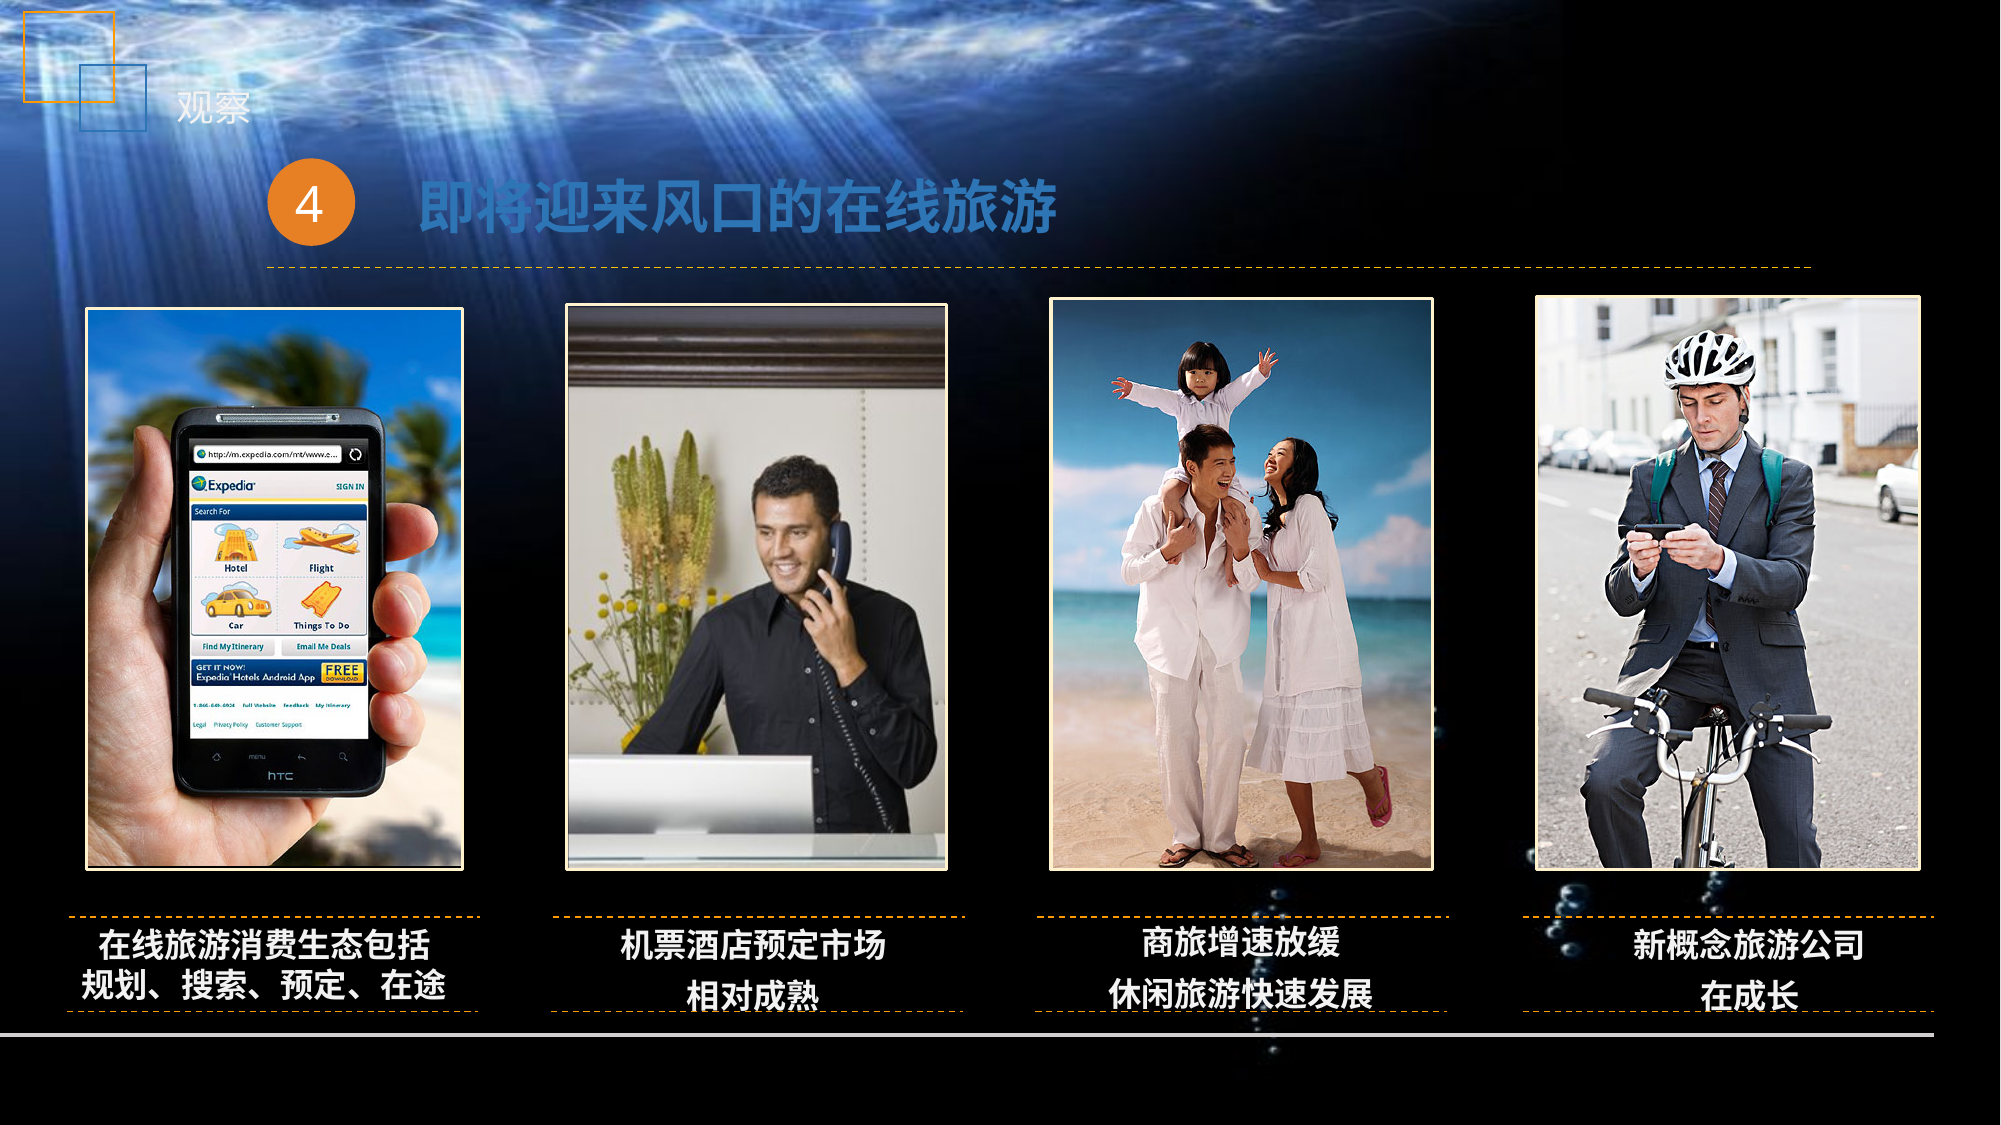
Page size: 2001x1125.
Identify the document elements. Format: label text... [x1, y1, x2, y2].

text_box 机票酒店预定市场 相对成熟 [535, 904, 972, 1023]
text_box 新概念旅游公司 在成长 [1543, 904, 1957, 1023]
text_box 观察 [161, 76, 267, 137]
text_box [267, 158, 1815, 250]
text_box 商旅增速放缓 休闲旅游快速发展 [1032, 902, 1451, 1021]
text_box 在线旅游消费生态包括 规划、搜索、预定、在途 [57, 916, 471, 1012]
picture [0, 0, 2001, 1125]
text_box [1680, 1023, 1935, 1049]
